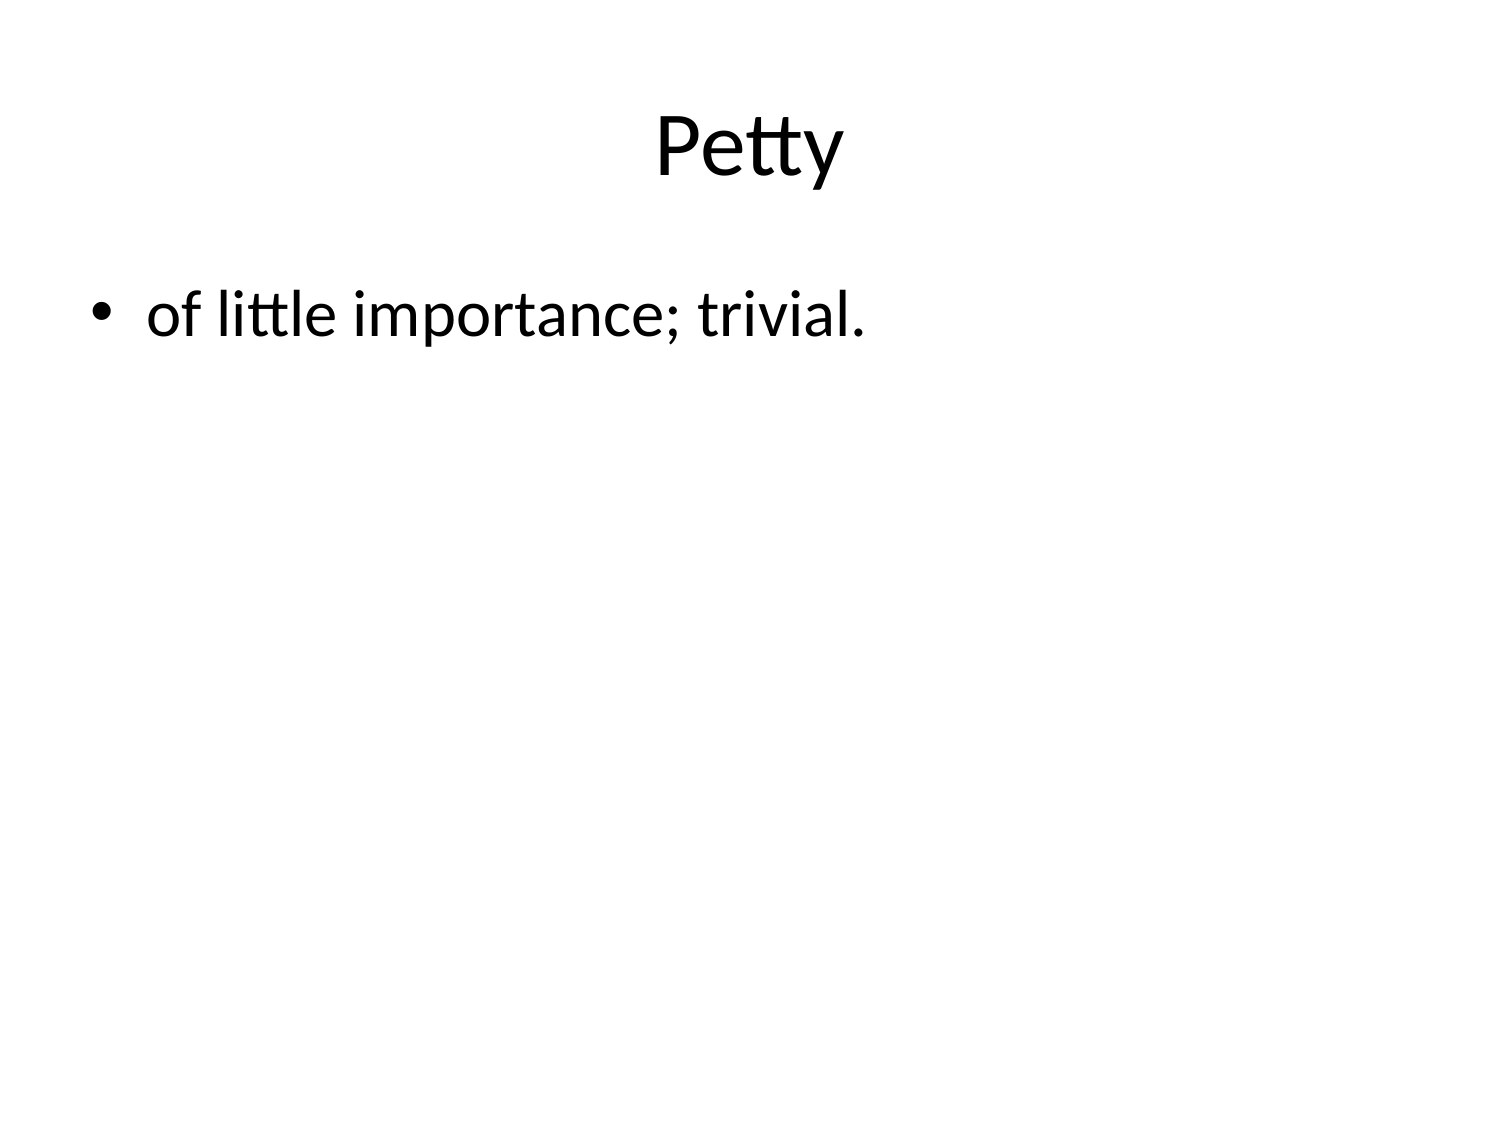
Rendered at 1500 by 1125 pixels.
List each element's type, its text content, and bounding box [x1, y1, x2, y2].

title Petty [75, 45, 1425, 233]
list of little importance; trivial. [75, 262, 1425, 1005]
